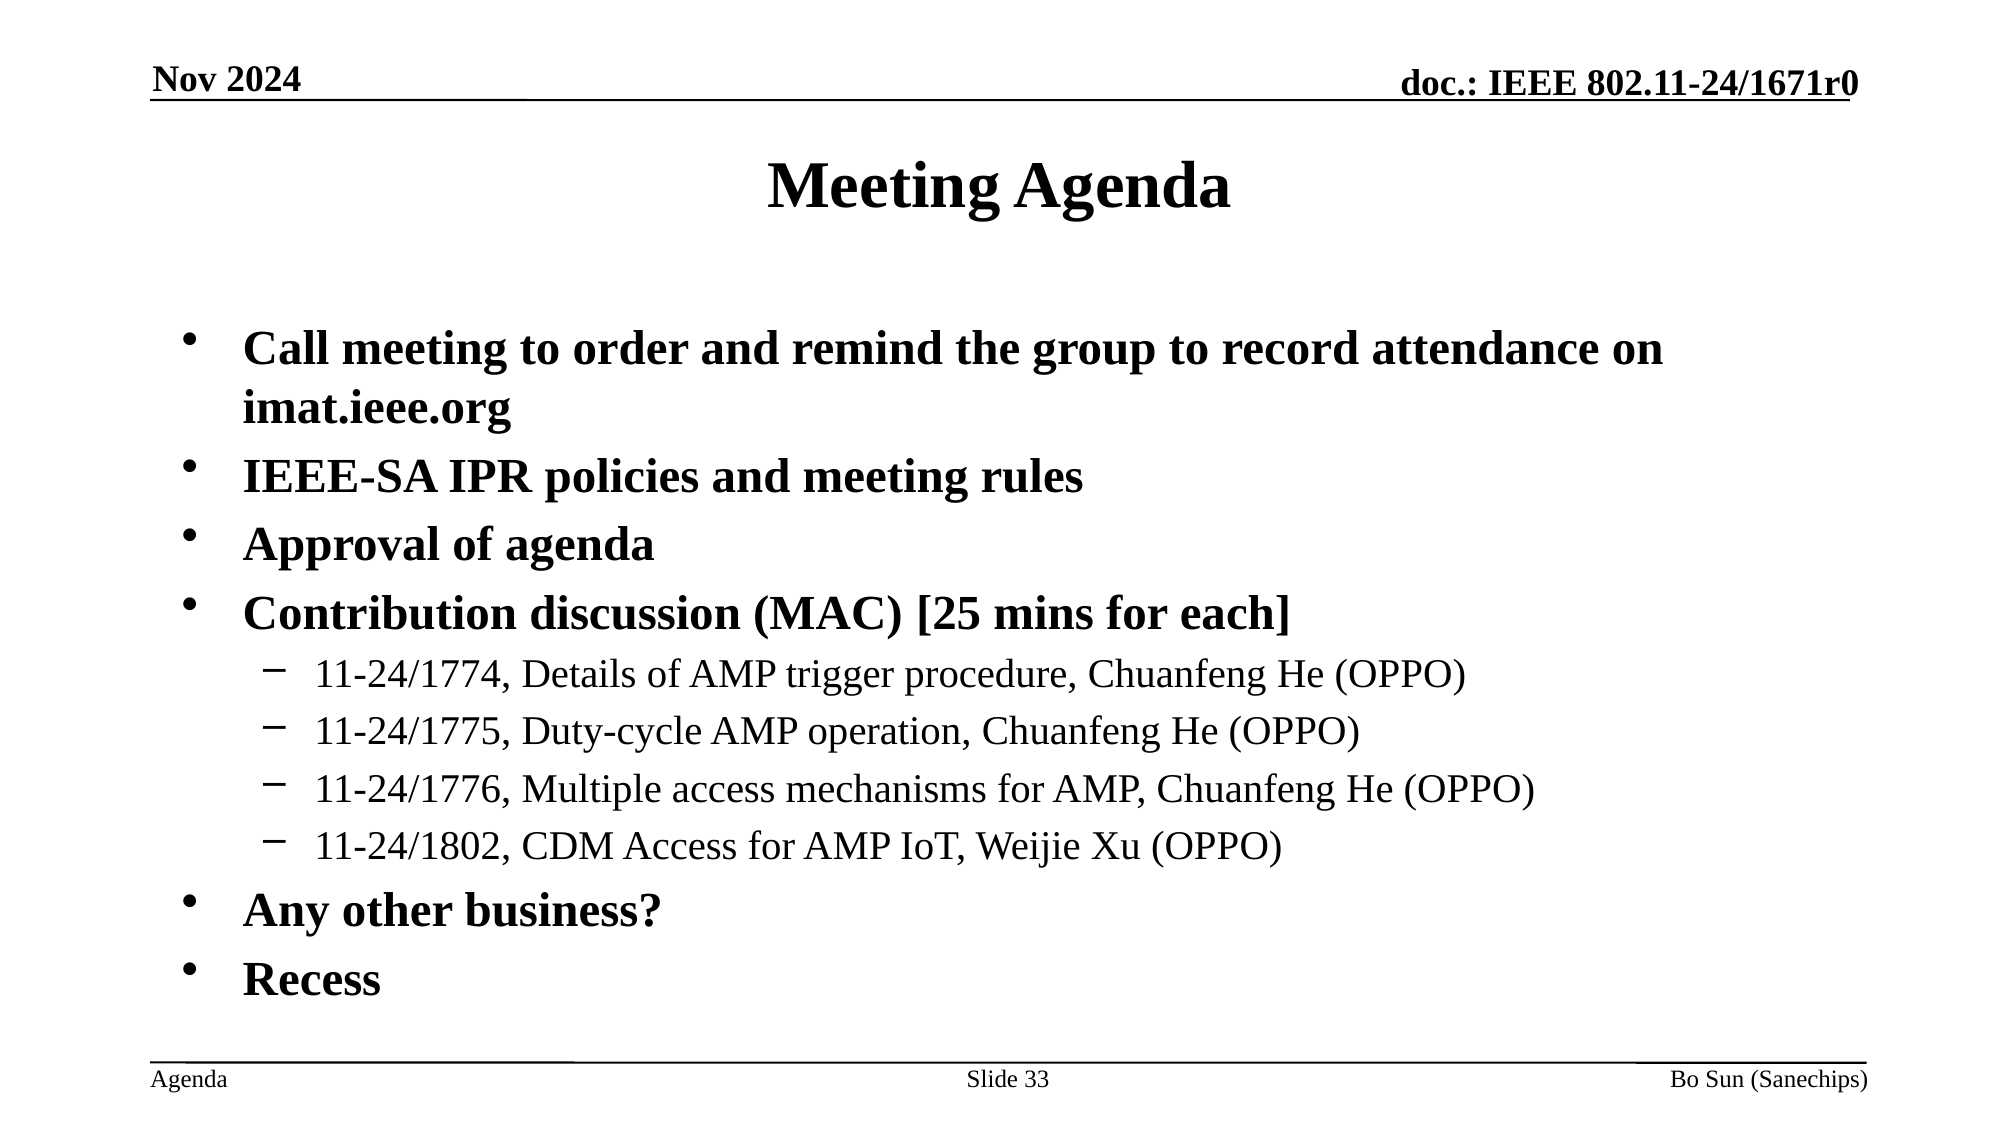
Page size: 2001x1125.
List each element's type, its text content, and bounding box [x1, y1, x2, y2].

footer Bo Sun (Sanechips) [1171, 1061, 1869, 1093]
text_box Meeting Agenda [362, 99, 1638, 262]
slide_number Slide [949, 1061, 1067, 1123]
text_box Call meeting to order and remind the group to record attendance on imat.ieee.org IEEE-SA IPR policies and meeting rules Approval of agenda Contribution discussion (MAC) [25 mins for each] 11-24/1774, Details of AMP trigger procedure, Chuanfeng He (OPPO) 11-24/1775, Duty-cycle AMP operation, Chuanfeng He (OPPO) 11-24/1776, Multiple access mechanisms for AMP, Chuanfeng He (OPPO) 11-24/1802, CDM Access for AMP IoT, Weijie Xu (OPPO) Any other business? Recess [166, 308, 1869, 1019]
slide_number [152, 54, 563, 100]
